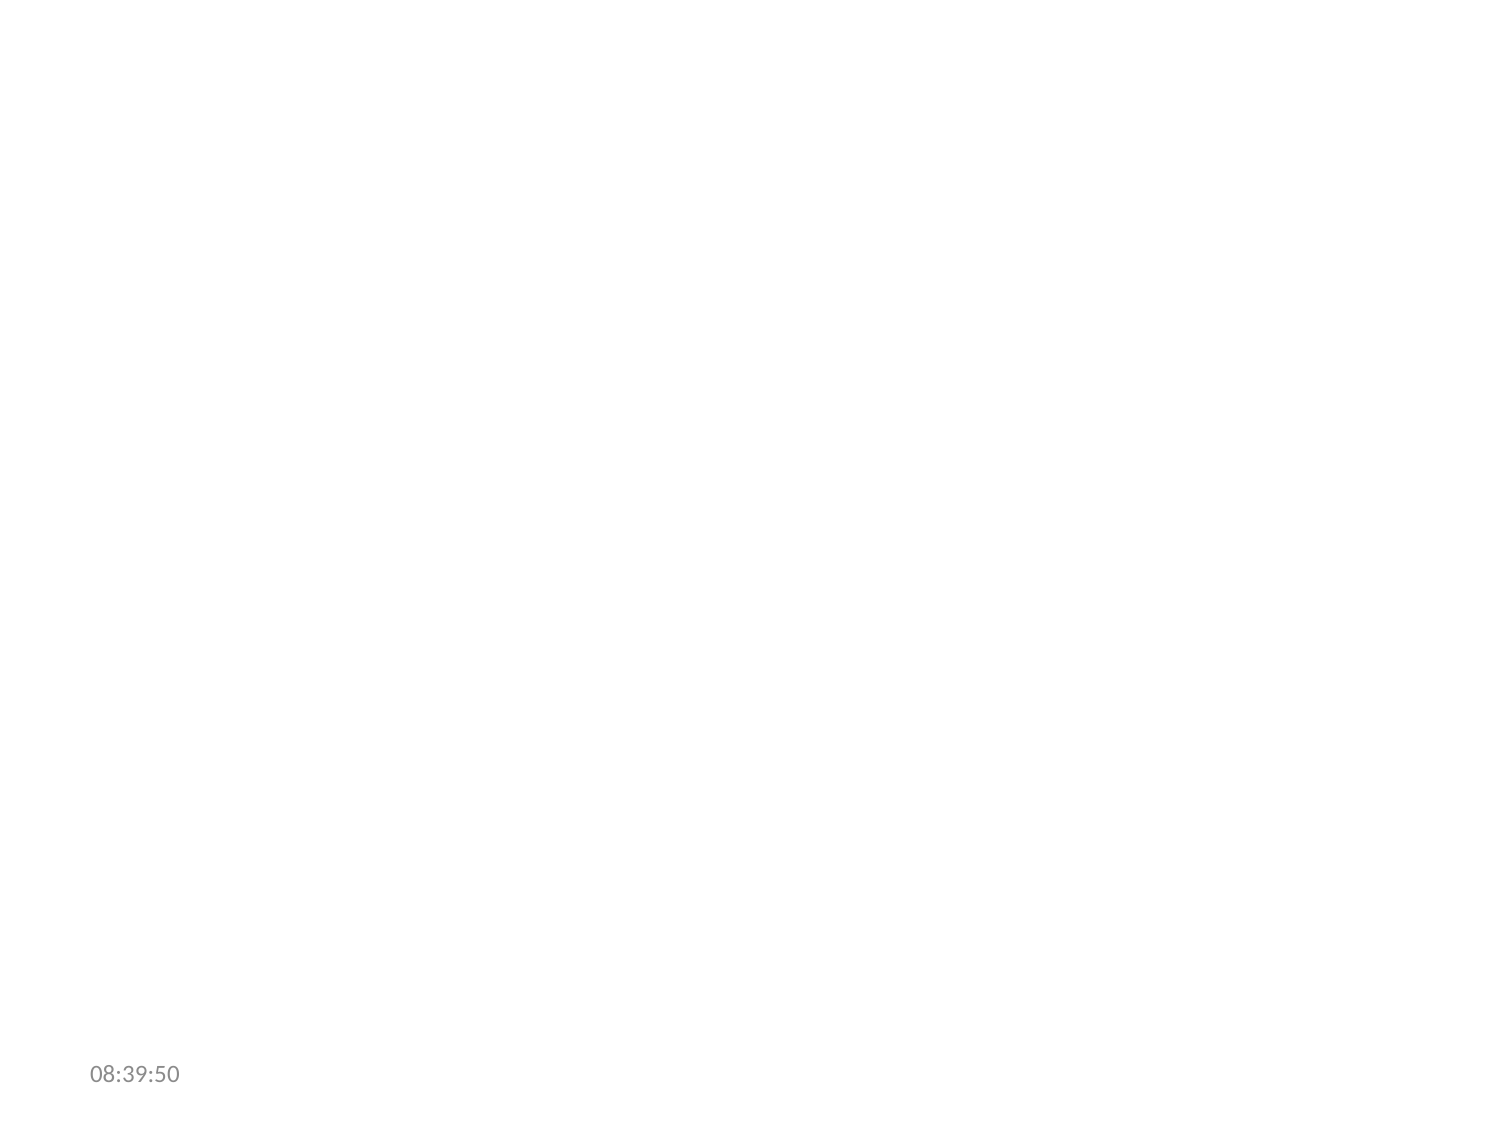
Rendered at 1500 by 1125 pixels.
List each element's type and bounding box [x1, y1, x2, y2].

slide_number [75, 1042, 425, 1103]
